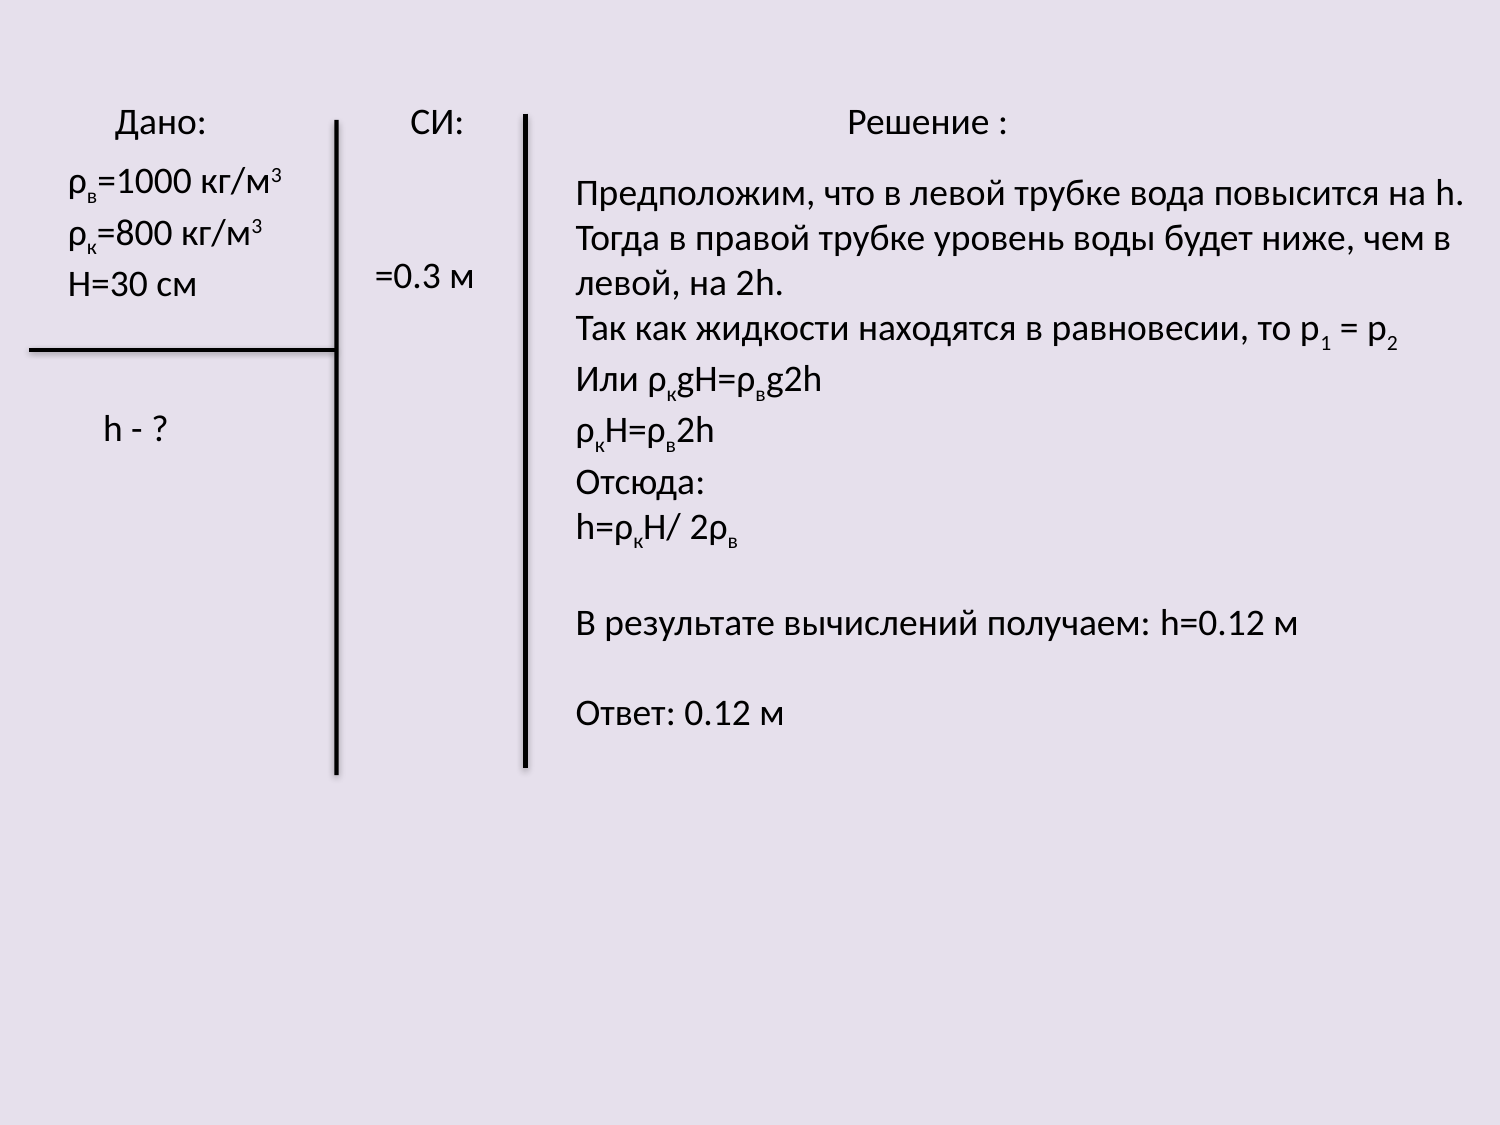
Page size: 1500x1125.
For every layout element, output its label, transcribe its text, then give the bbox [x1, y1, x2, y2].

text_box ρв=1000 кг/м3 ρк=800 кг/м3 Н=30 см [53, 148, 325, 346]
text_box Предположим, что в левой трубке вода повысится на h. Тогда в правой трубке уровень воды будет ниже, чем в левой, на 2h. Так как жидкости находятся в равновесии, то p1 = p2 Или ρкgH=ρвg2h ρкH=ρв2h Отсюда: h=ρкH/ 2ρв В результате вычислений получаем: h=0.12 м Ответ: 0.12 м [560, 160, 1483, 786]
text_box h - ? [88, 397, 278, 457]
text_box =0.3 м [360, 243, 502, 304]
text_box СИ: [395, 89, 550, 150]
text_box Дано: [100, 89, 337, 150]
text_box Решение : [832, 89, 1069, 150]
